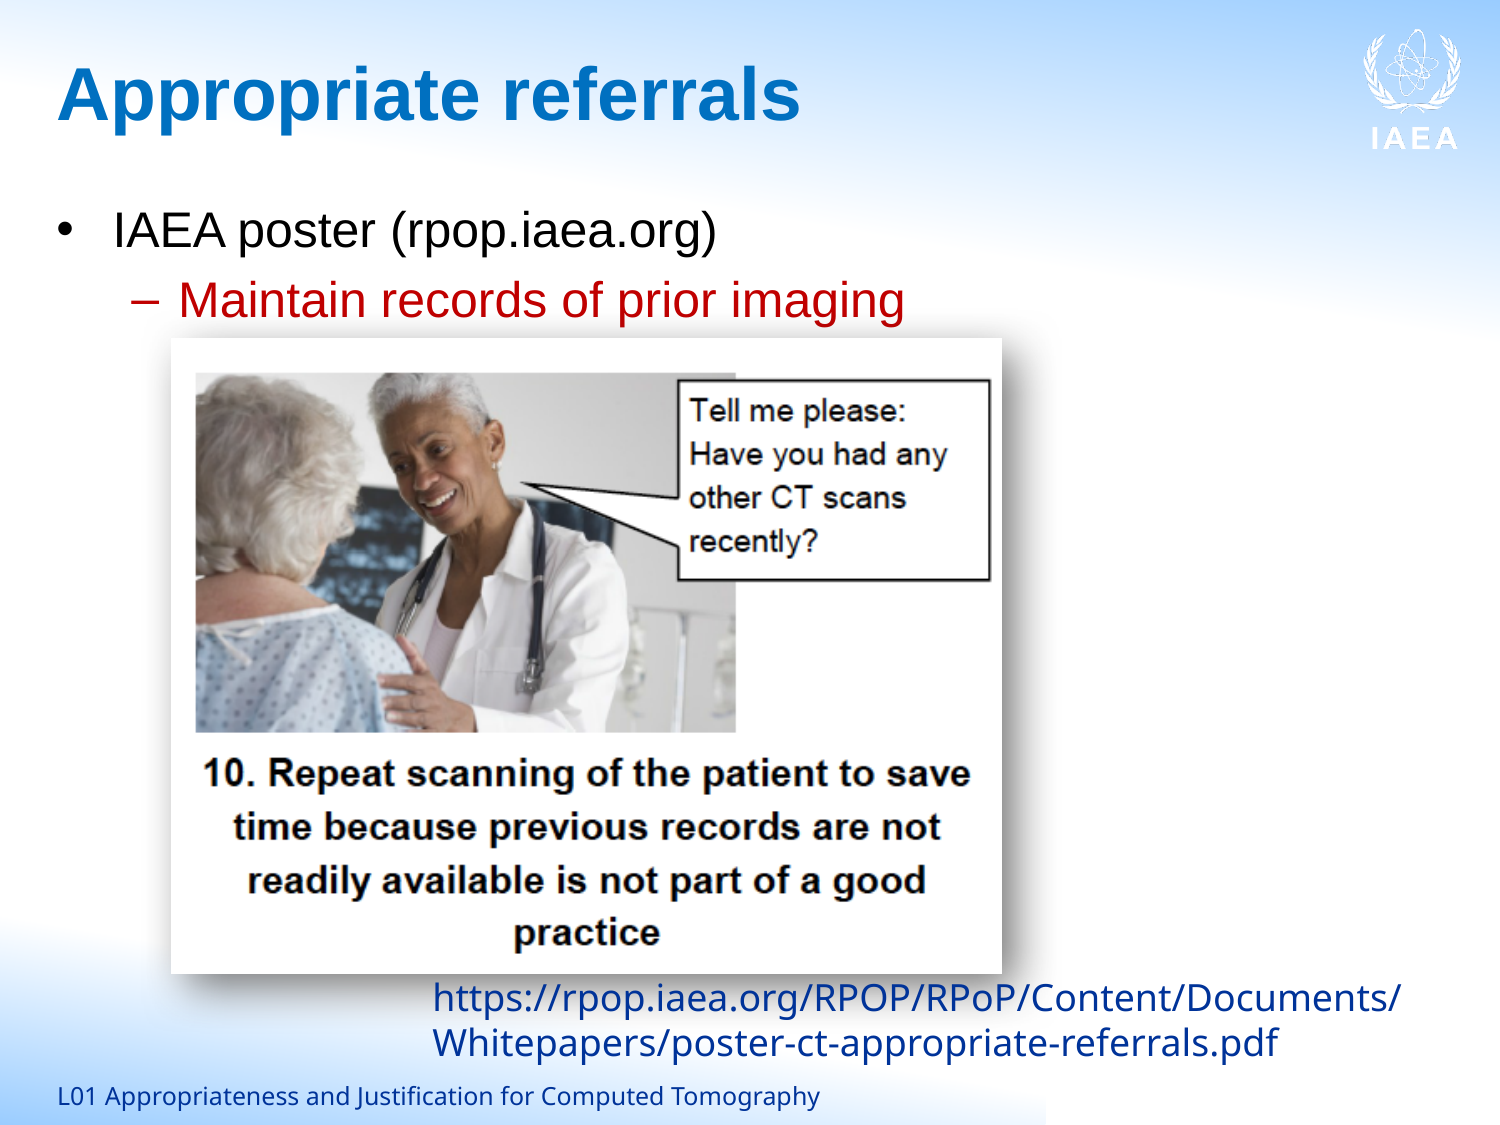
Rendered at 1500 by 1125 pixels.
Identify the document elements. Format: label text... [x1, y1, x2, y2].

picture [1364, 29, 1461, 149]
picture [170, 338, 1002, 974]
text_box https://rpop.iaea.org/RPOP/RPoP/Content/Documents/Whitepapers/poster-ct-appropriate-referrals.pdf [417, 966, 1500, 1071]
list IAEA poster (rpop.iaea.org) Maintain records of prior imaging [41, 190, 1471, 1064]
title Appropriate referrals [41, 19, 1364, 161]
